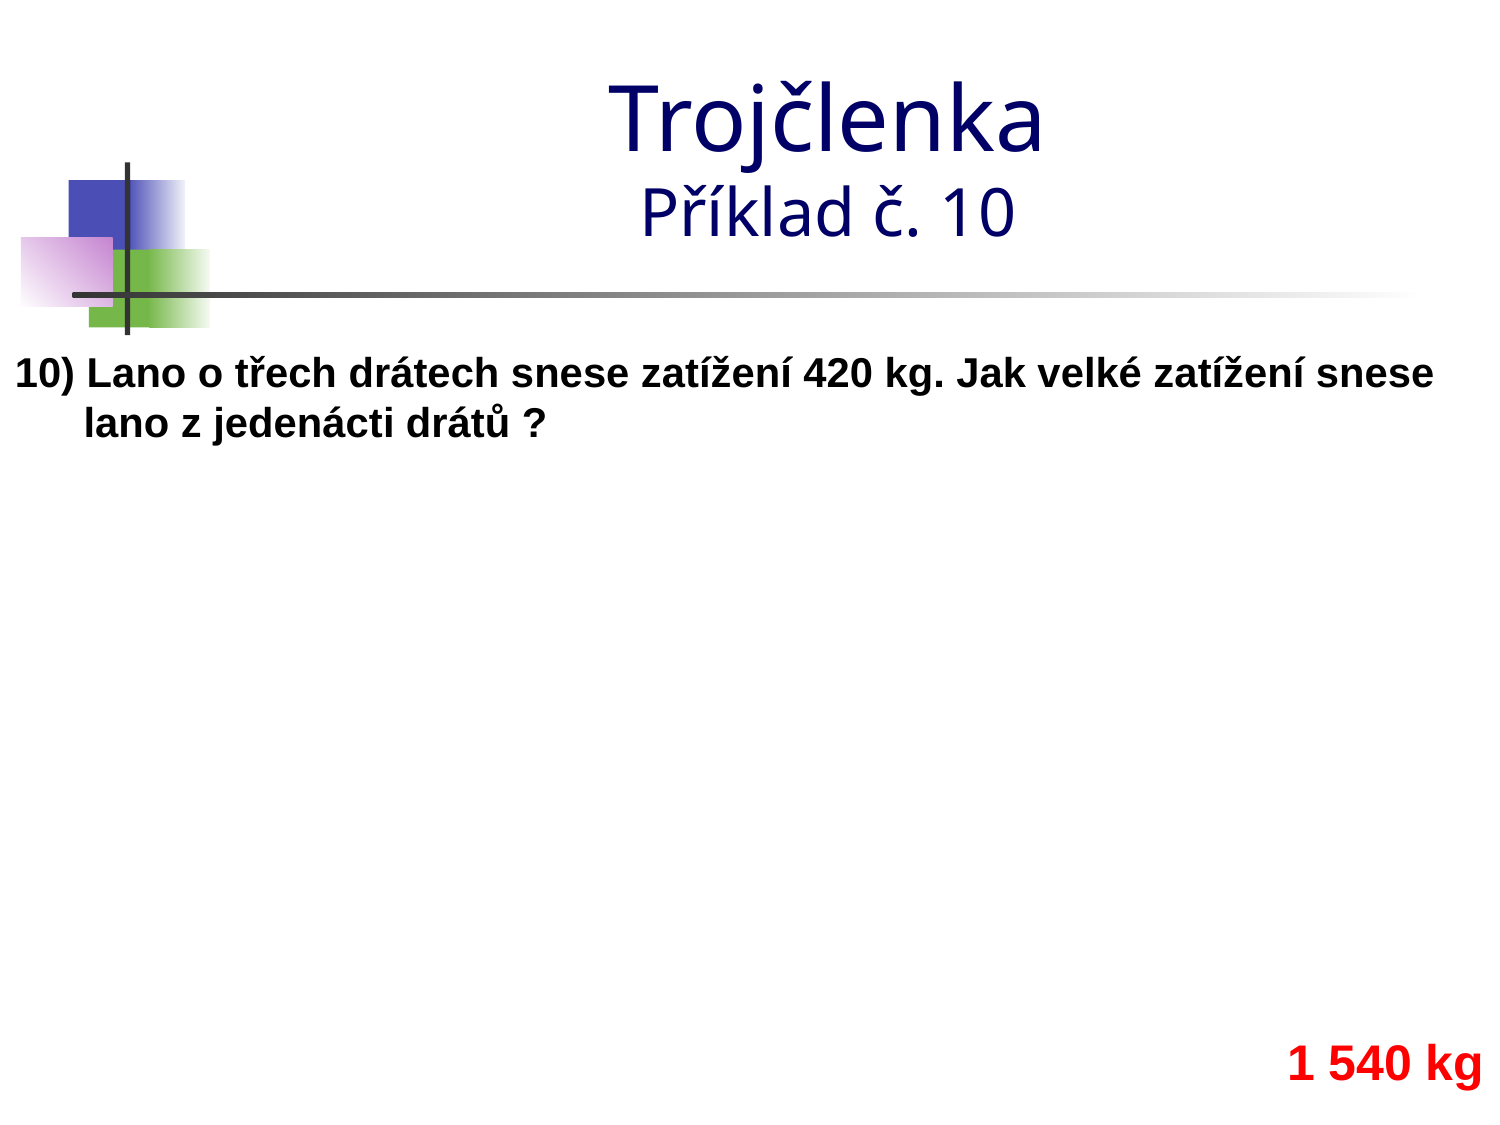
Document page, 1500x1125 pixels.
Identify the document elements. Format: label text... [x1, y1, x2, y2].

title Trojčlenka Příklad č. 10 [188, 34, 1468, 276]
text_box 1 540 kg [1272, 1023, 1500, 1098]
text_box 10) Lano o třech drátech snese zatížení 420 kg. Jak velké zatížení snese lano z jedenácti drátů ? [0, 338, 1500, 453]
